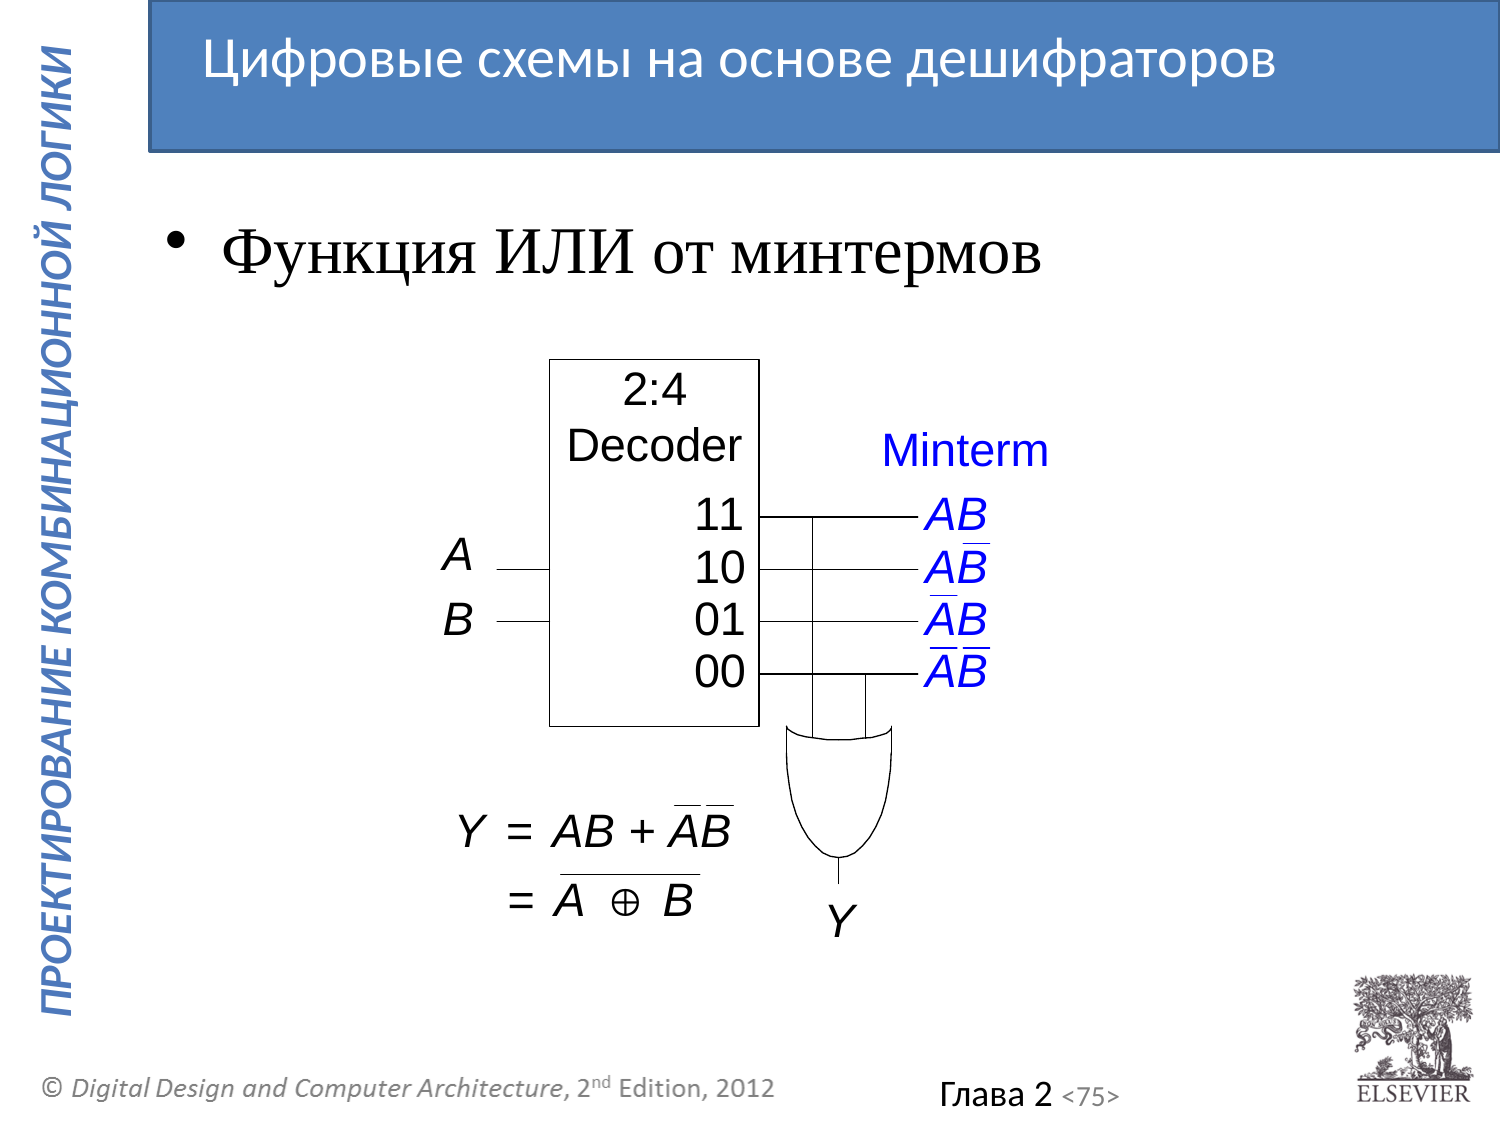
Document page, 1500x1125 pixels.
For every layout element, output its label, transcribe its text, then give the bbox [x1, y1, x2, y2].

picture [0, 0, 1500, 1125]
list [412, 349, 1076, 971]
text_box Цифровые схемы на основе дешифраторов [187, 11, 1488, 96]
text_box Функция ИЛИ от минтермов [149, 199, 1413, 1013]
